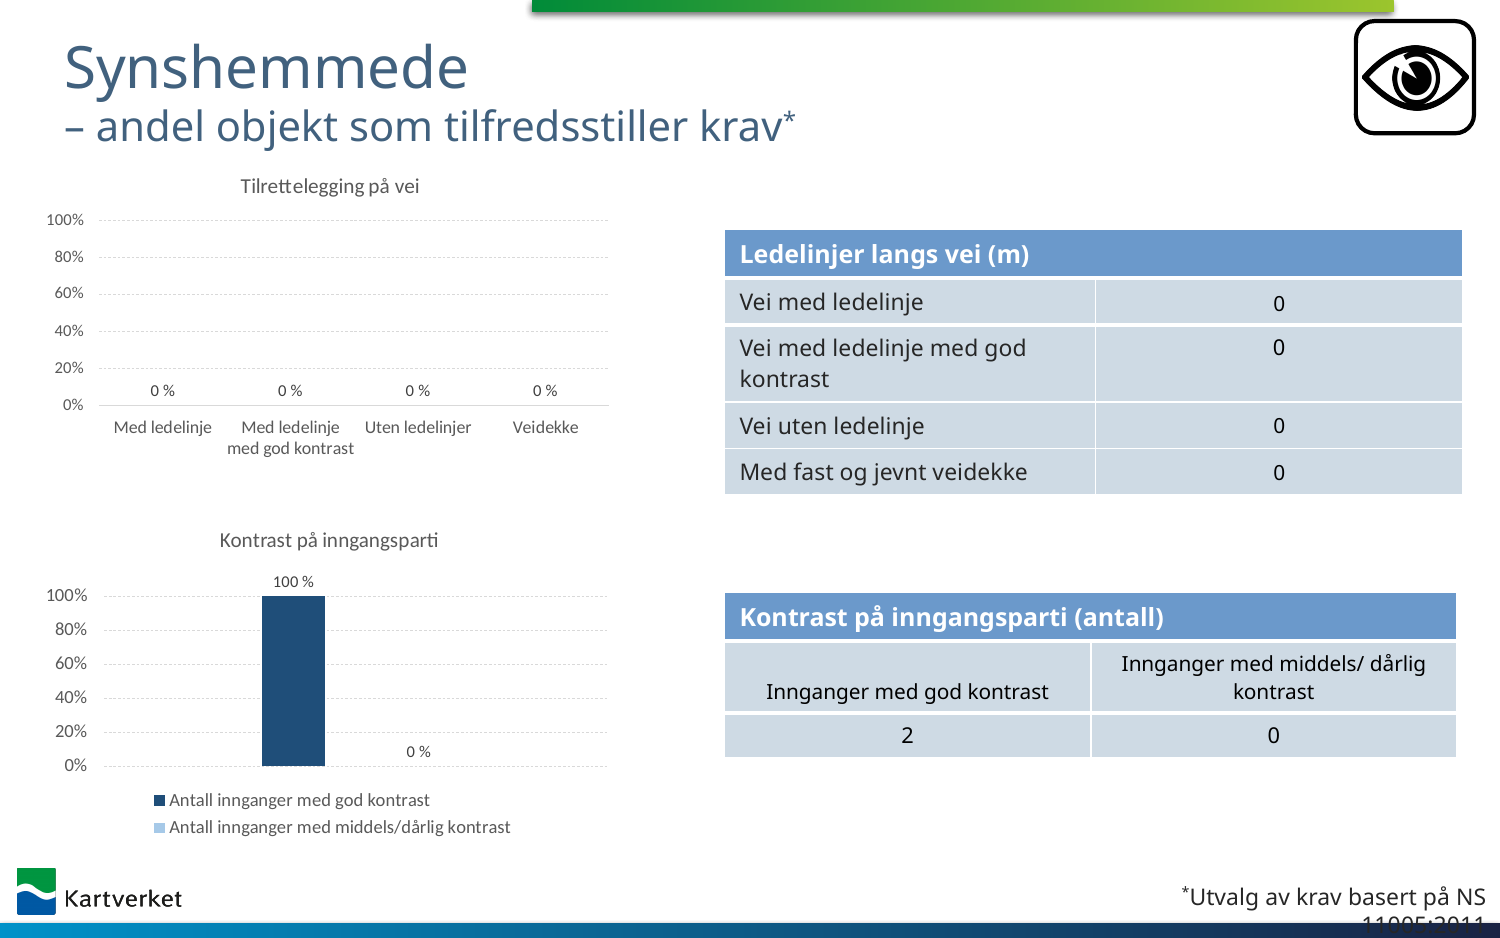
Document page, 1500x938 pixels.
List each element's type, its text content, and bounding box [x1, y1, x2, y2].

table_cell Vei med ledelinje [725, 280, 1095, 323]
table_header Kontrast på inngangsparti (antall) [725, 593, 1456, 639]
table_cell Vei uten ledelinje [725, 403, 1095, 448]
text_box *Utvalg av krav basert på NS 11005:2011 [1068, 873, 1500, 938]
table_cell Med fast og jevnt veidekke [725, 449, 1095, 494]
table_header Ledelinjer langs vei (m) [725, 230, 1462, 276]
table_cell Innganger med god kontrast [725, 643, 1090, 711]
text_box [1355, 20, 1475, 134]
table_cell 0 [1096, 449, 1462, 494]
table_cell 0 [1096, 280, 1462, 323]
picture [41, 520, 618, 846]
table_cell 2 [725, 715, 1090, 757]
table_cell 0 [1096, 327, 1462, 401]
text_box Synshemmede – andel objekt som tilfredsstiller krav* [49, 24, 1431, 158]
table_cell Vei med ledelinje med god kontrast [725, 327, 1095, 401]
table_cell Innganger med middels/ dårlig kontrast [1092, 643, 1456, 711]
table_cell 0 [1092, 715, 1456, 757]
table_cell 0 [1096, 403, 1462, 448]
picture [41, 166, 619, 492]
